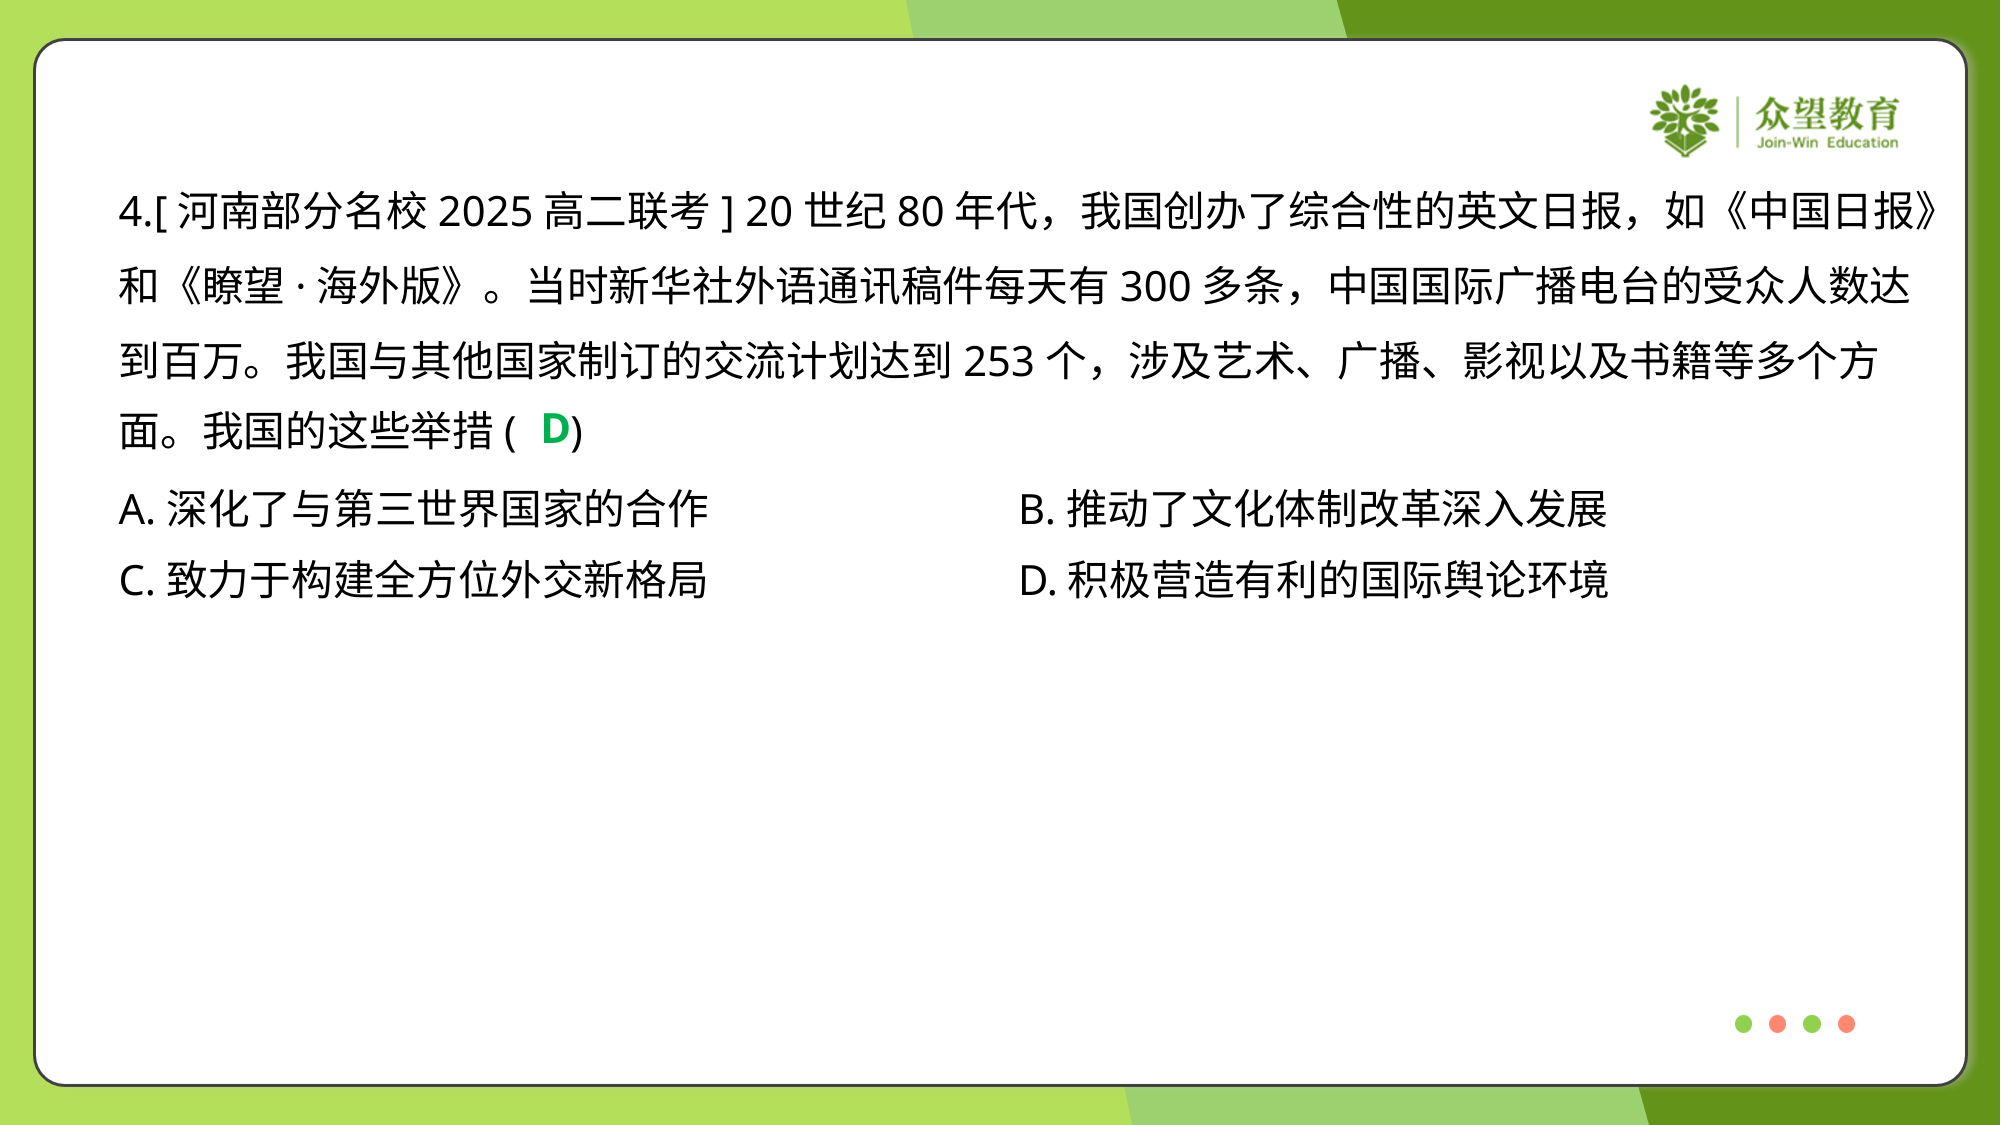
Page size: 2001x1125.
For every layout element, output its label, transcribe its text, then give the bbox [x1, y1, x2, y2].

text_box D [524, 381, 588, 446]
picture [0, 0, 2000, 1125]
text_box 4.[河南部分名校2025高二联考] 20世纪80年代，我国创办了综合性的英文日报，如《中国日报》 和《瞭望·海外版》。当时新华社外语通讯稿件每天有300多条，中国国际广播电台的受众人数达 到百万。我国与其他国家制订的交流计划达到253个，涉及艺术、广播、影视以及书籍等多个方 面。我国的这些举措( ) [118, 159, 1883, 448]
text_box A.深化了与第三世界国家的合作 B.推动了文化体制改革深入发展 C.致力于构建全方位外交新格局 D.积极营造有利的国际舆论环境 [118, 457, 1883, 597]
